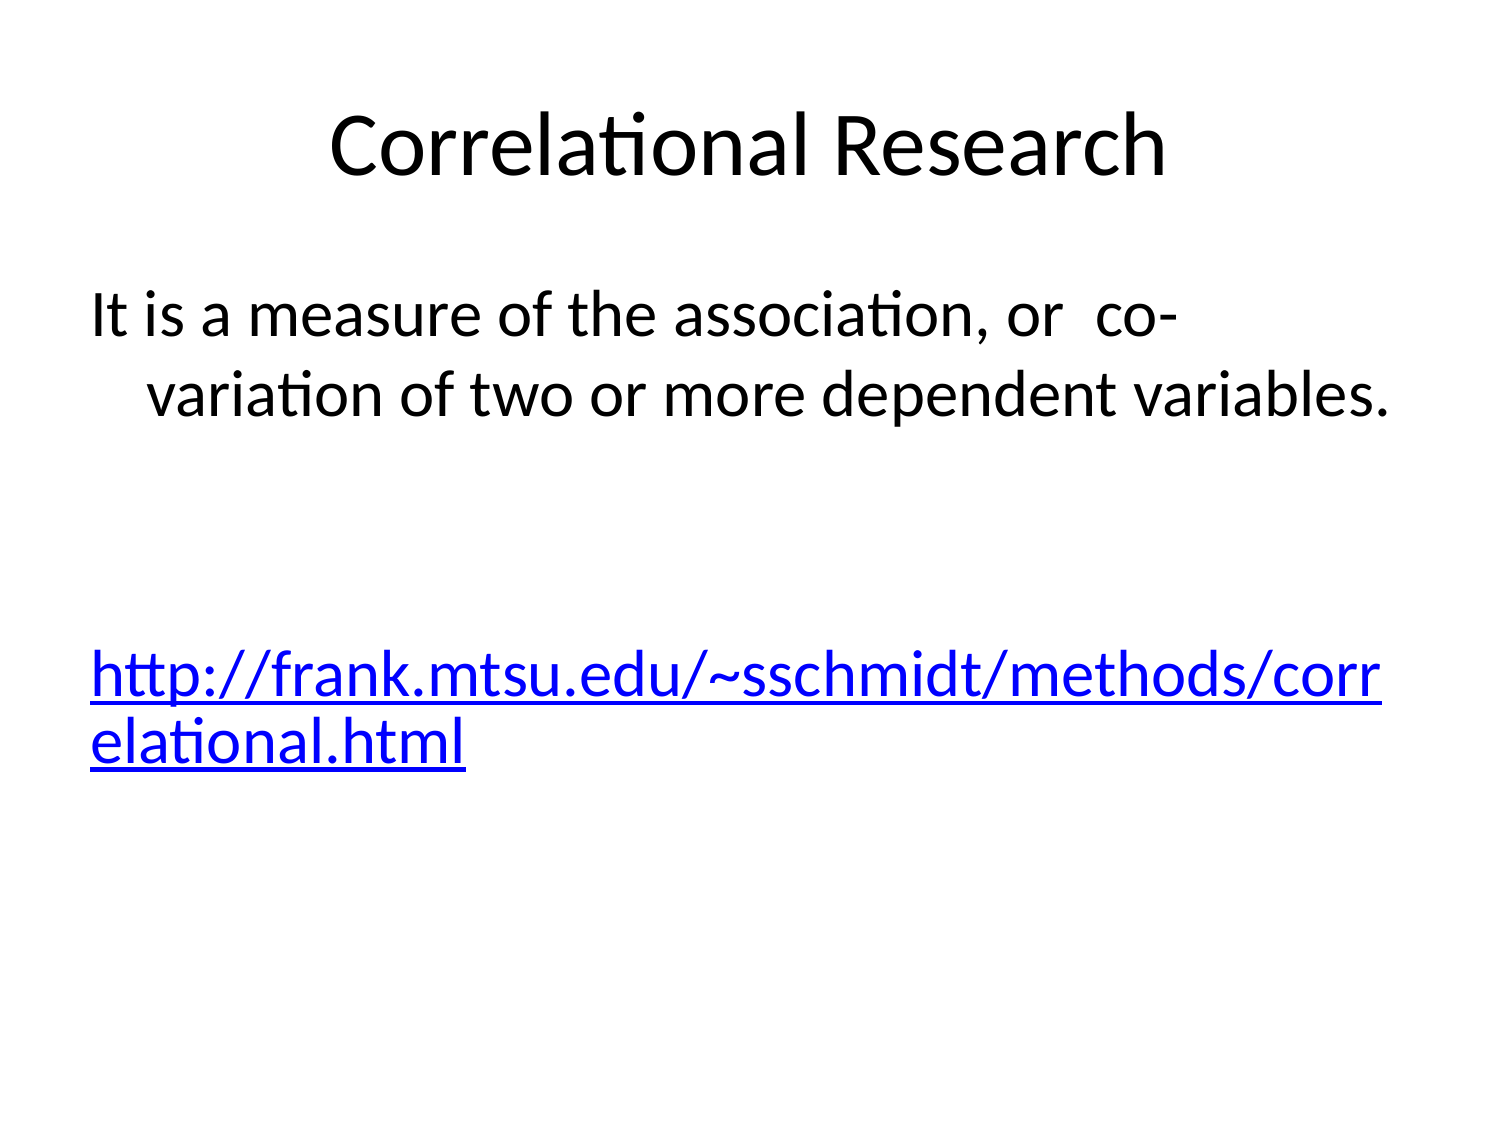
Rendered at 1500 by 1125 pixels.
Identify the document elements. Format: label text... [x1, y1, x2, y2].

title Correlational Research [75, 45, 1425, 233]
list It is a measure of the association, or co-variation of two or more dependent variables. http://frank.mtsu.edu/~sschmidt/methods/correlational.html [75, 262, 1425, 1005]
